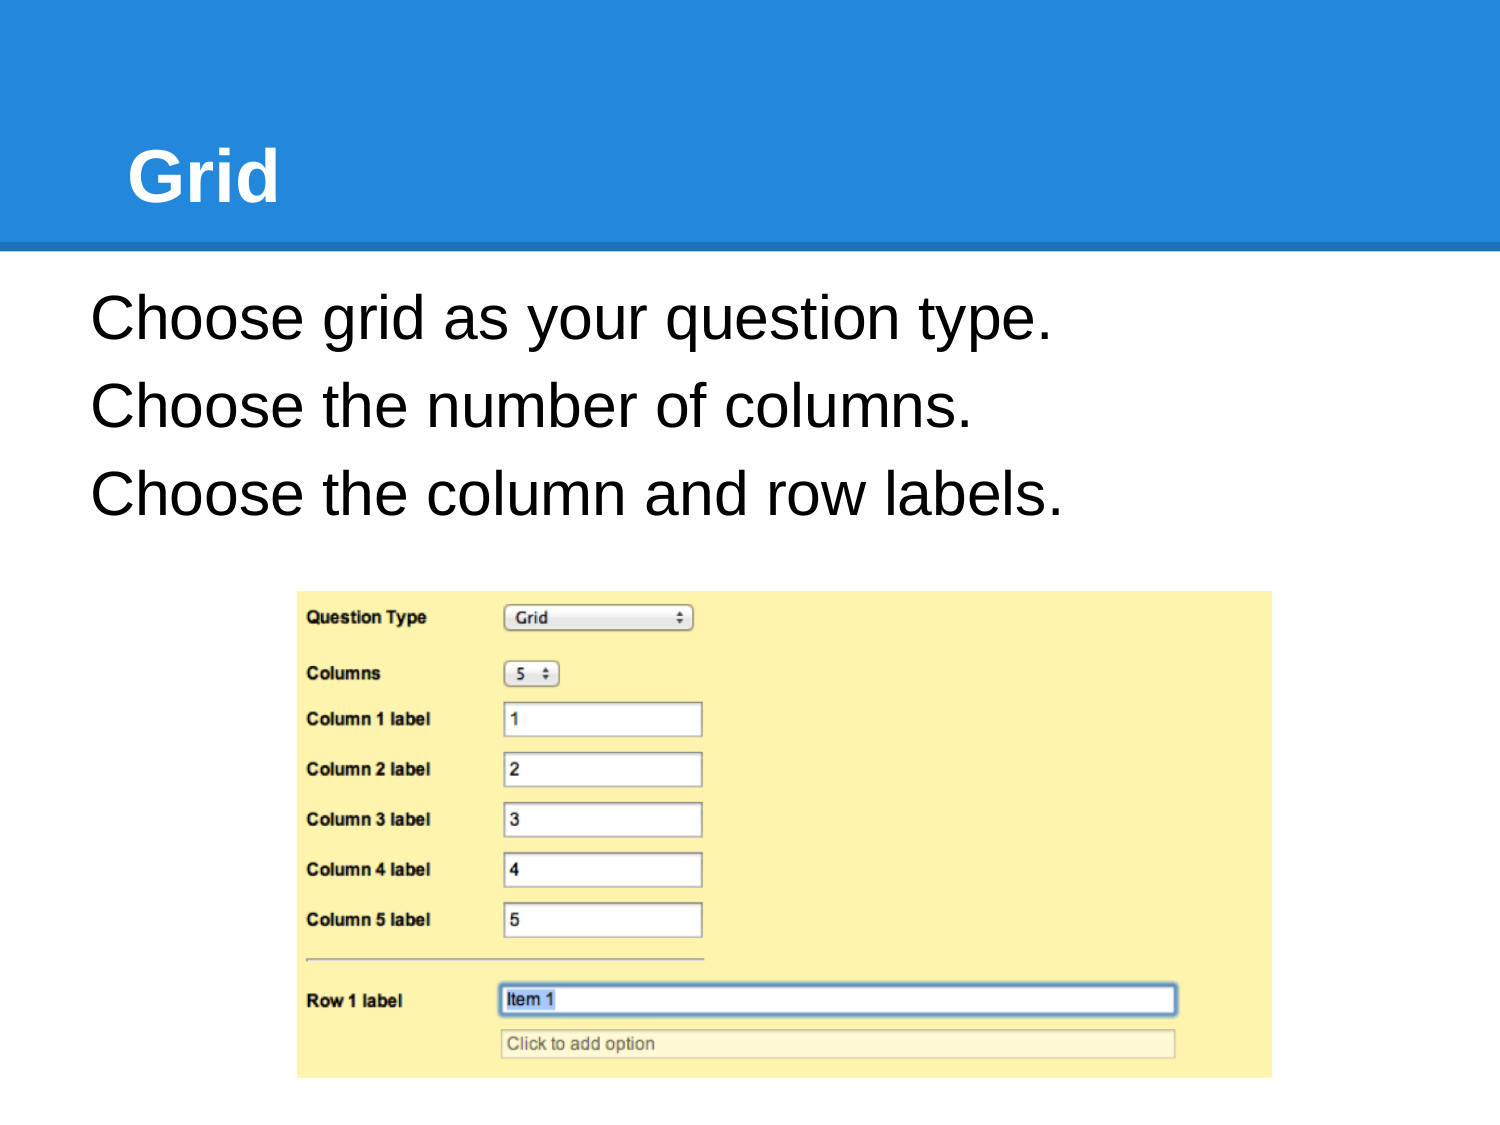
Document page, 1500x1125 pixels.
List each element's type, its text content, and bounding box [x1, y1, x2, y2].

title Grid [75, 14, 1425, 233]
list Choose grid as your question type. Choose the number of columns. Choose the column and row labels. [75, 262, 1425, 931]
text_box [296, 591, 1273, 1078]
